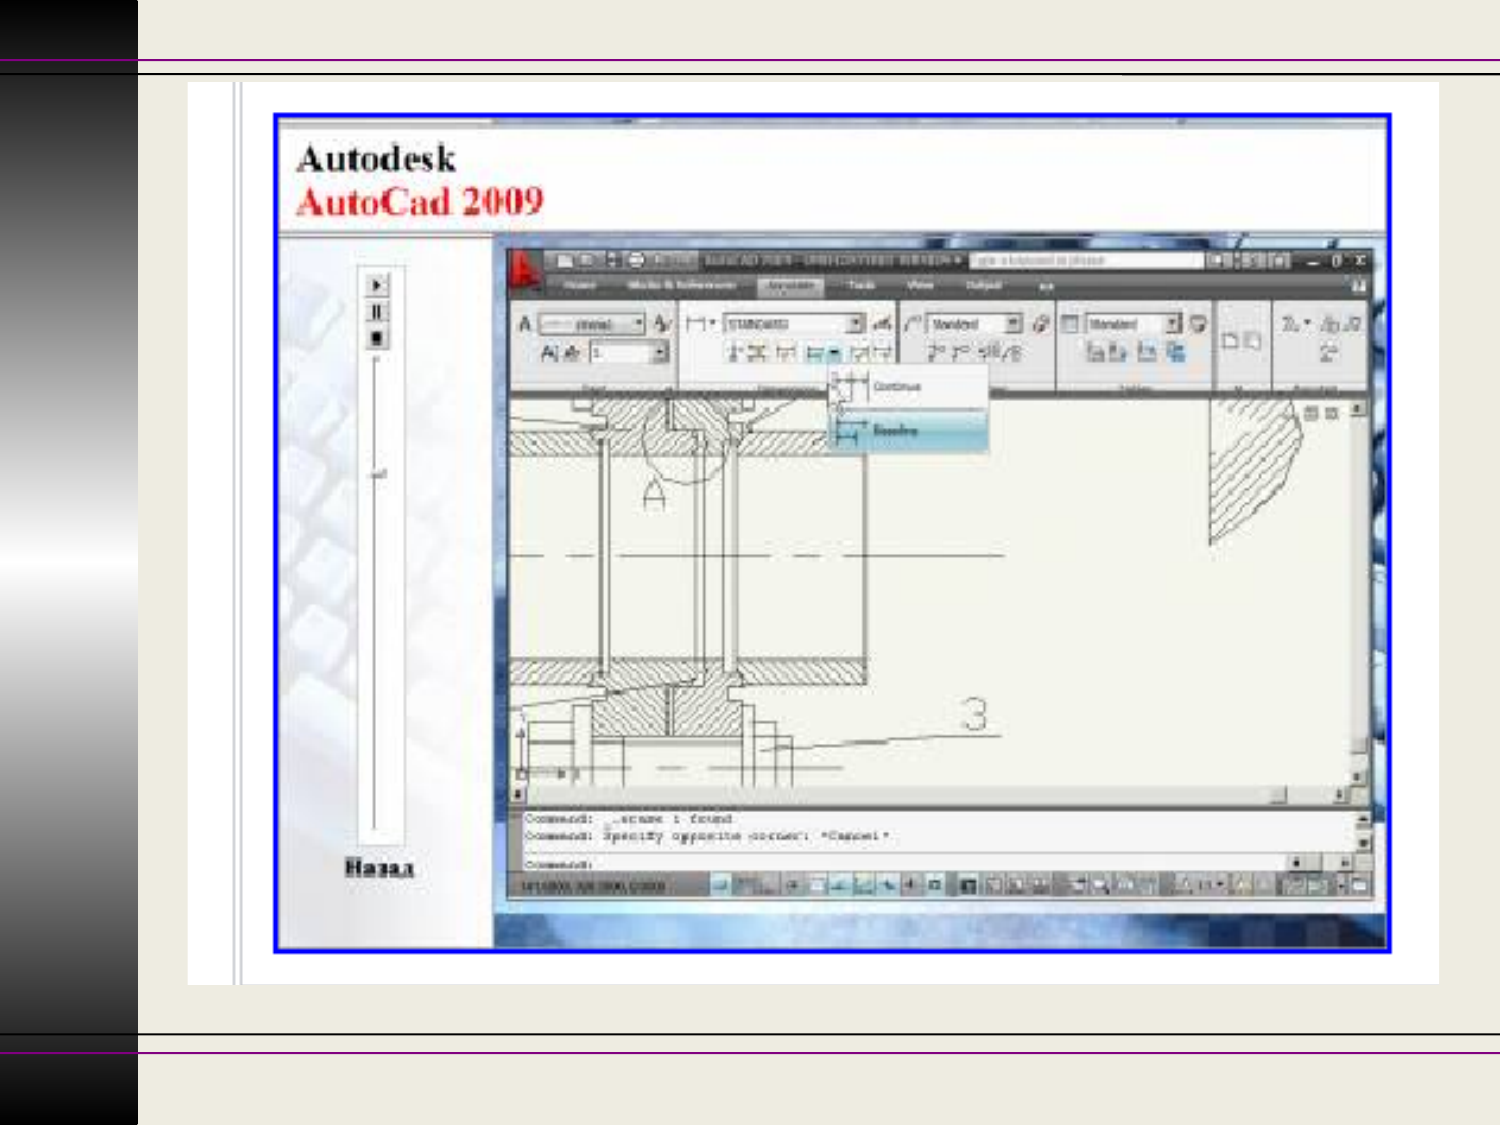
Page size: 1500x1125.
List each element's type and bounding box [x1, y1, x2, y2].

list [187, 81, 1440, 985]
